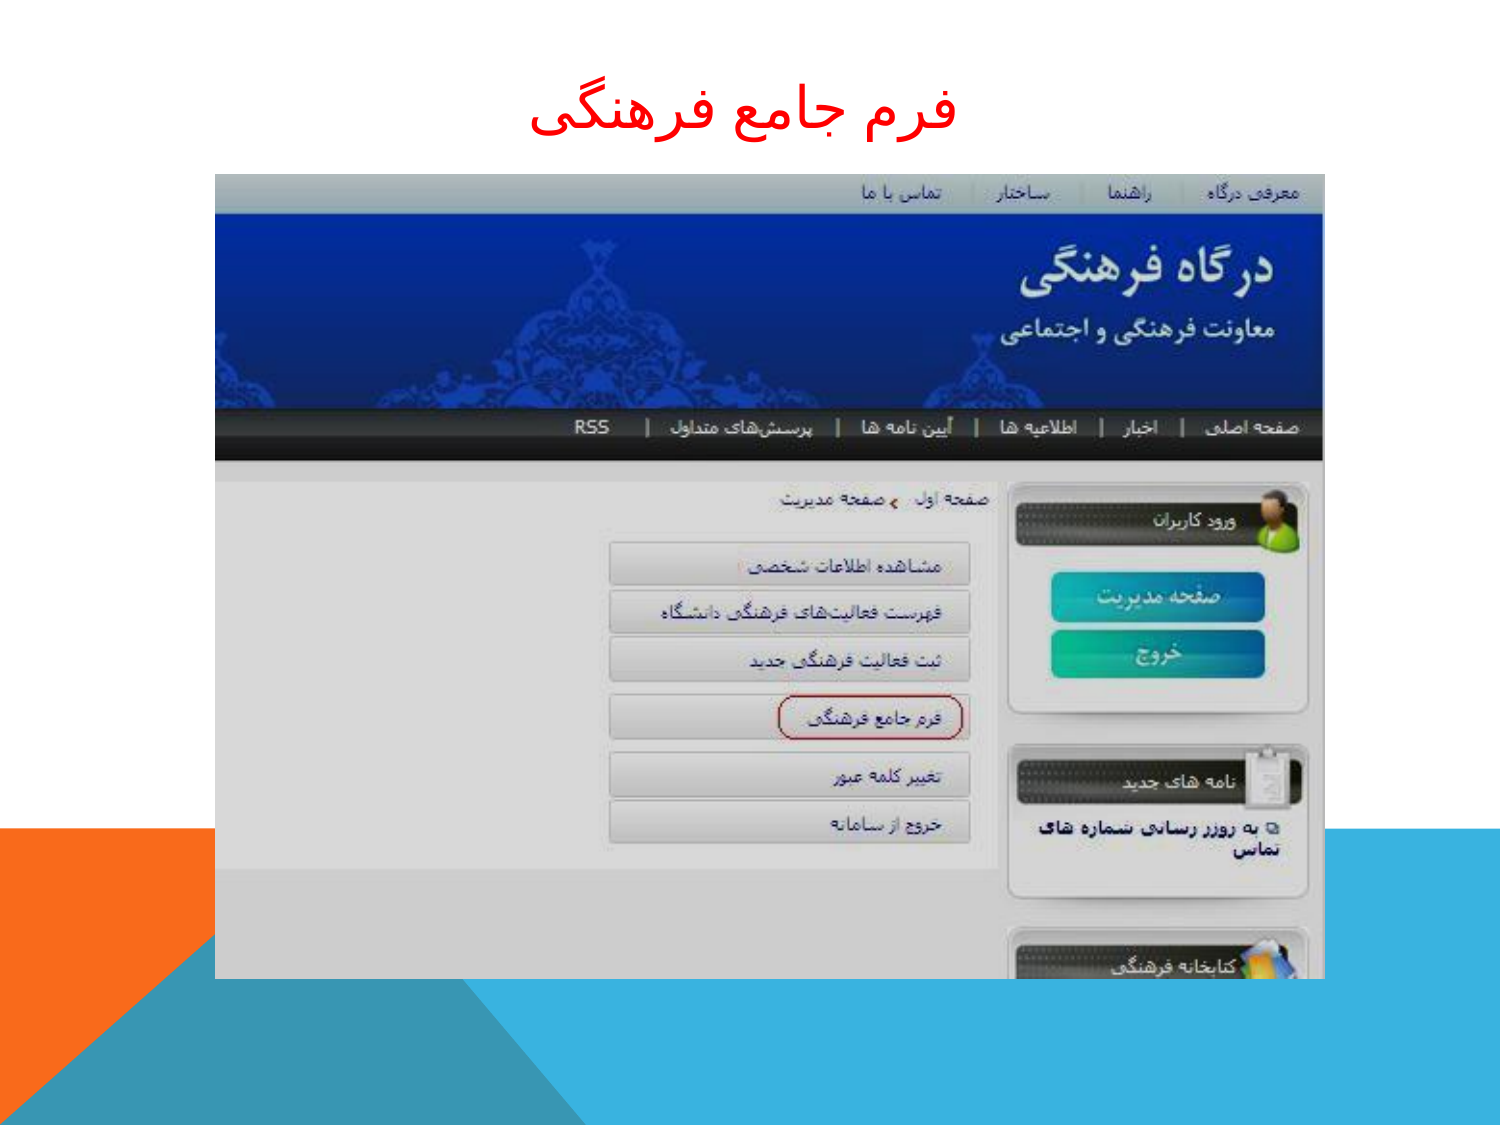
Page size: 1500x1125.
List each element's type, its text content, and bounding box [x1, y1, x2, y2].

title فرم جامع فرهنگی [135, 60, 1369, 150]
picture [214, 174, 1326, 980]
